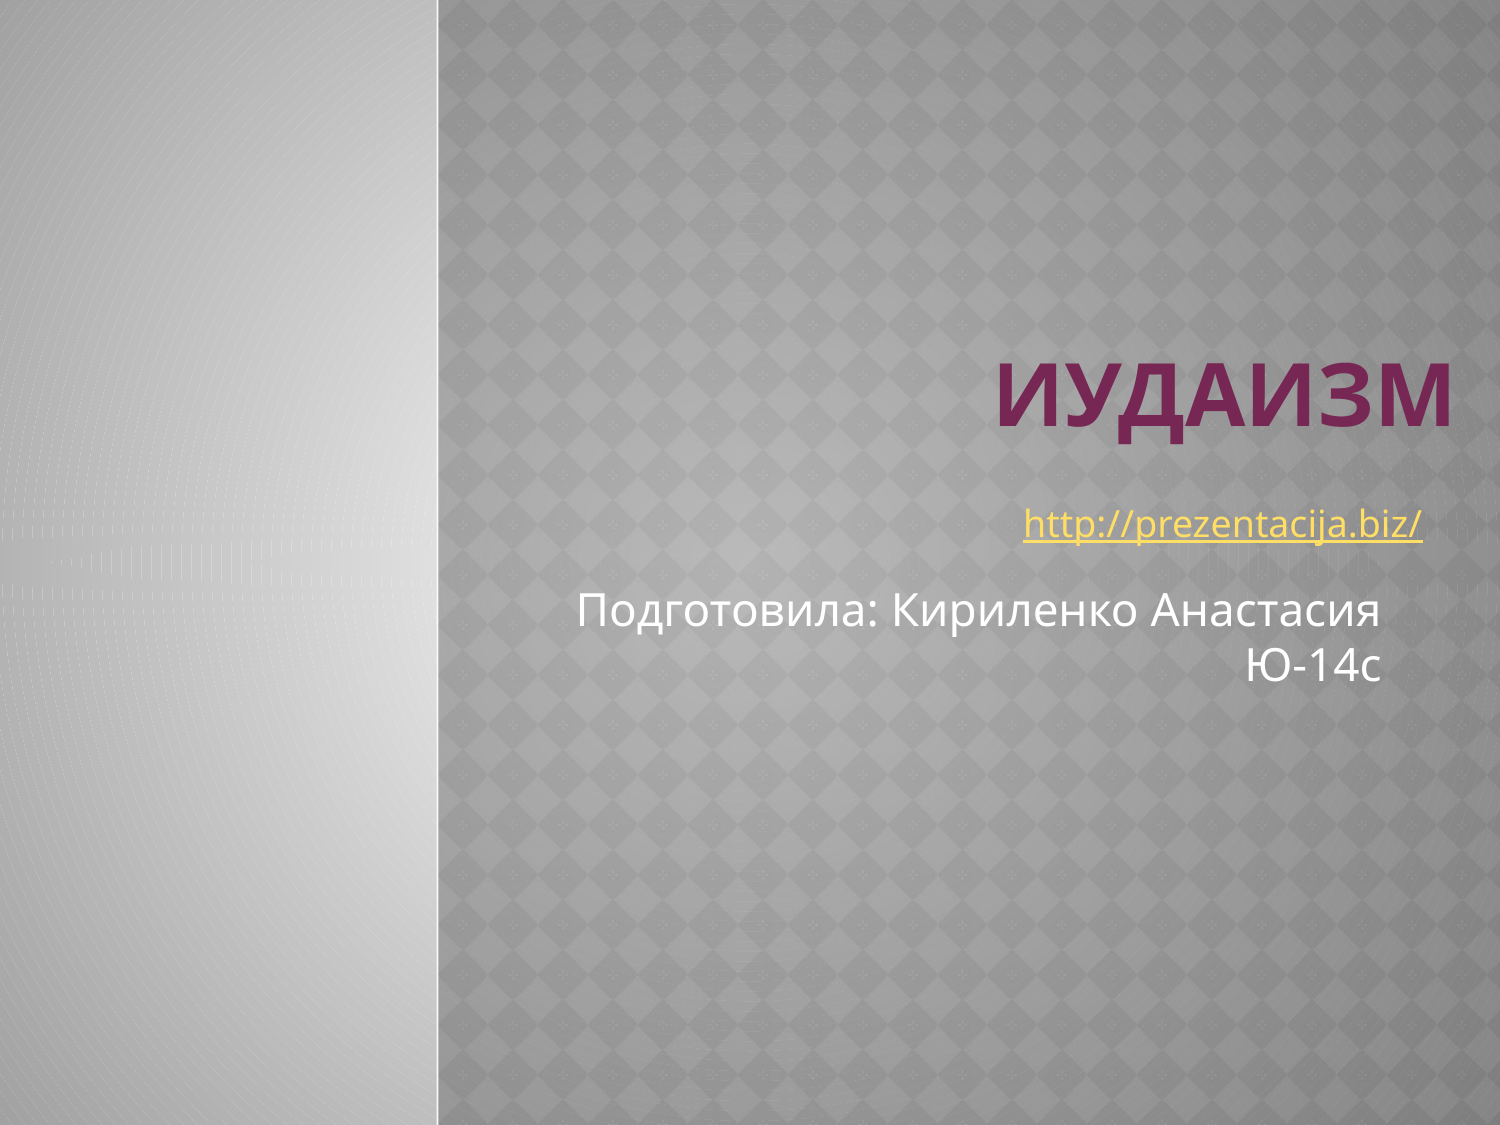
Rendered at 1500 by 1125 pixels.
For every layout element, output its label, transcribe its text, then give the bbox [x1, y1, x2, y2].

title Иудаизм [76, 243, 1465, 444]
text_box http://prezentacija.biz/ [1008, 492, 1438, 558]
subtitle Подготовила: Кириленко Анастасия Ю-14с [550, 580, 1390, 762]
